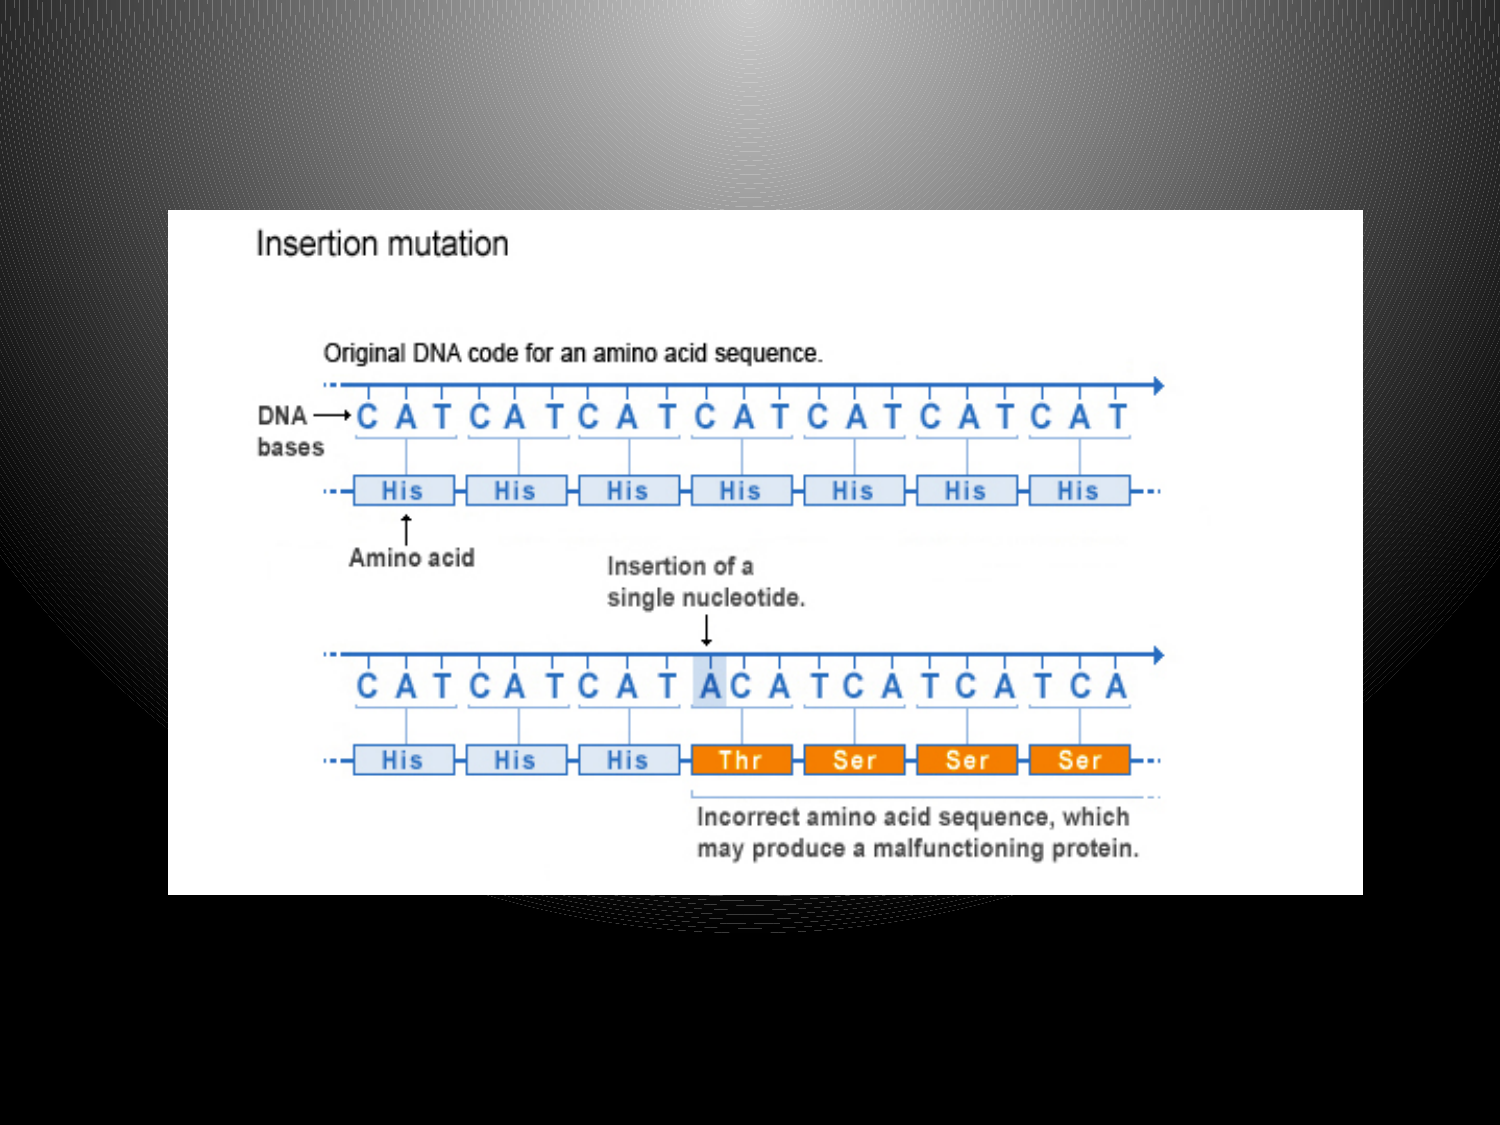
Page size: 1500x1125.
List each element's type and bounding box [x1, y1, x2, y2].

picture [168, 210, 1363, 895]
